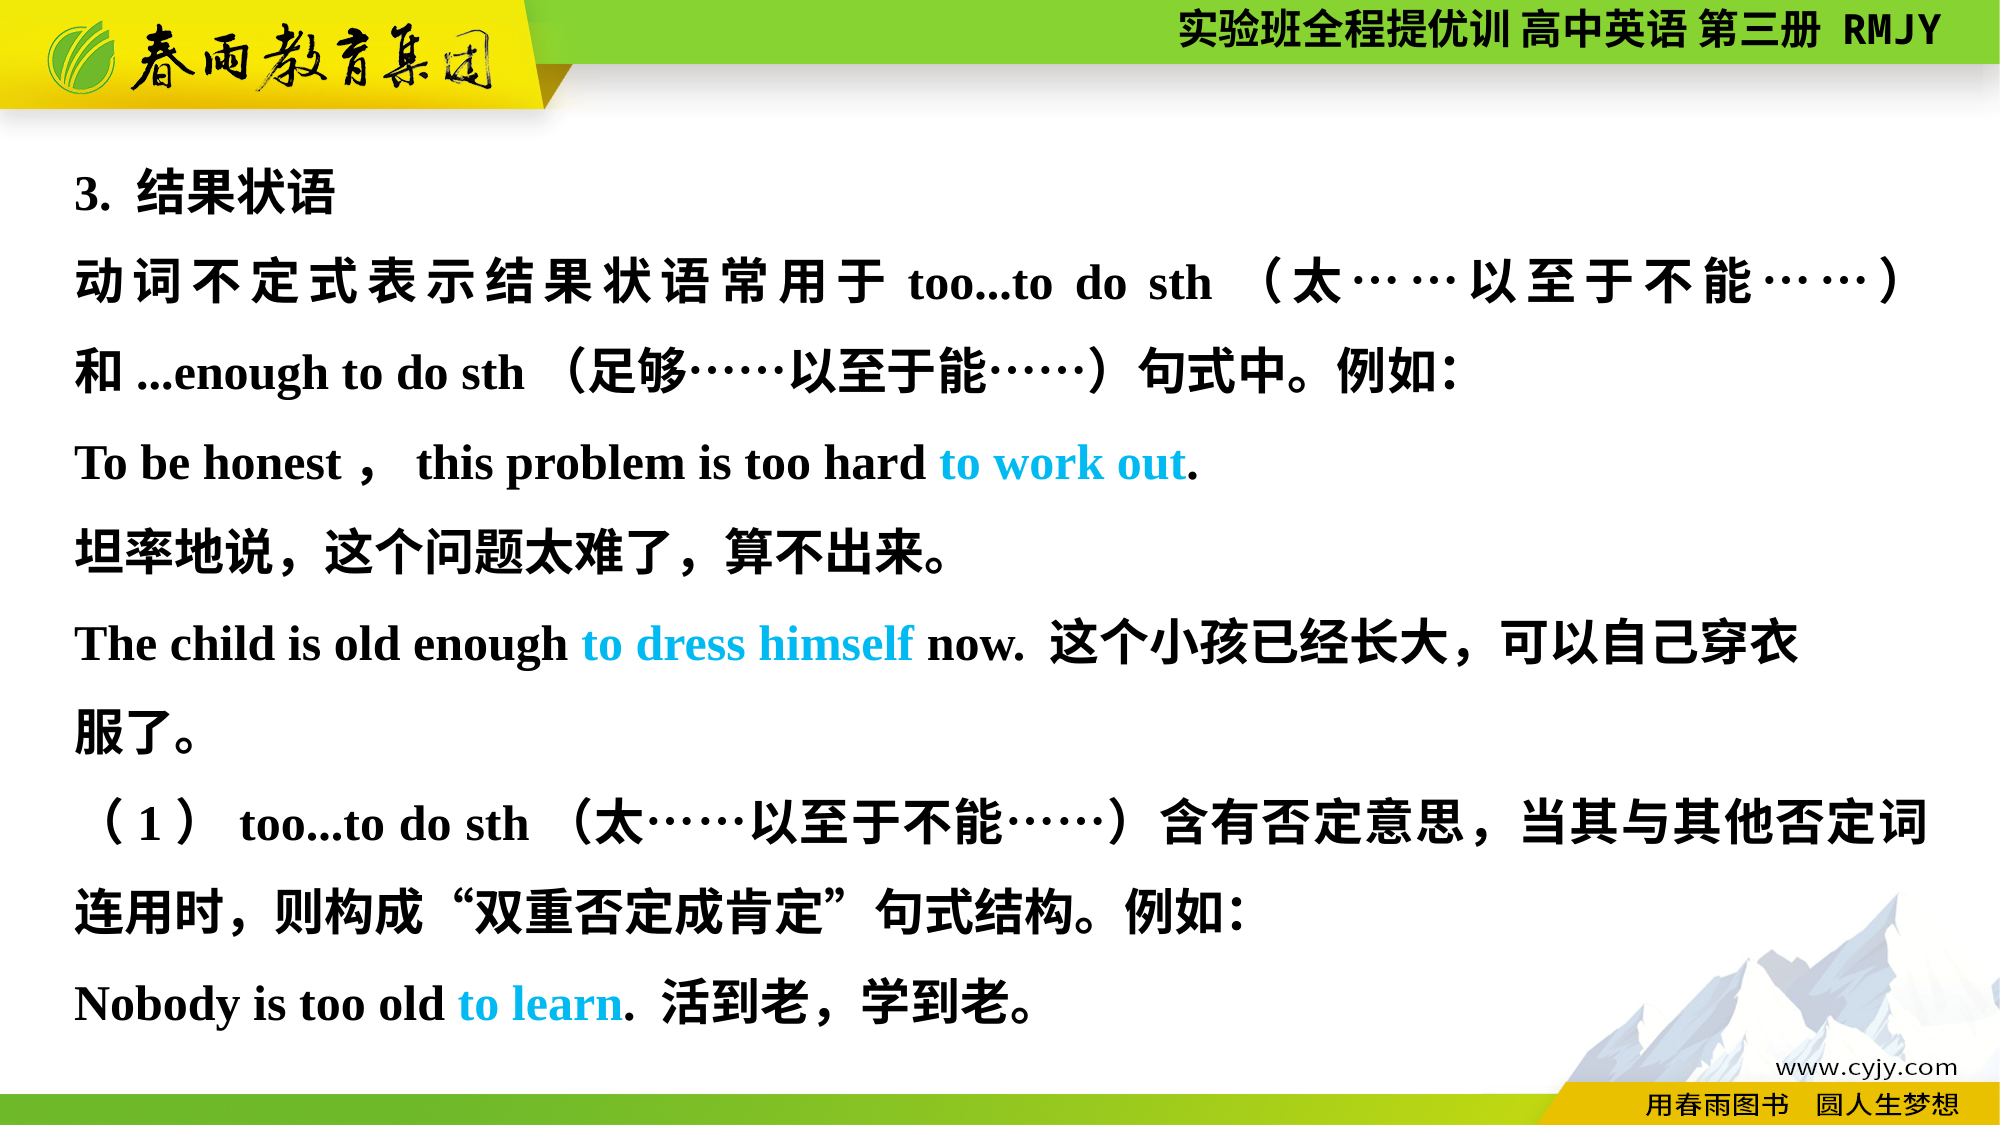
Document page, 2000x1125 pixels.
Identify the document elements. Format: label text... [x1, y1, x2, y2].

picture [0, 0, 2000, 1125]
list 3. 结果状语 动词不定式表示结果状语常用于too...to do sth（太……以至于不能……）和...enough to do sth（足够……以至于能……）句式中。例如： To be honest，this problem is too hard to work out. 坦率地说，这个问题太难了，算不出来。 The child is old enough to dress himself now. 这个小孩已经长大，可以自己穿衣 服了。 （1）too...to do sth（太……以至于不能……）含有否定意思，当其与其他否定词连用时，则构成“双重否定成肯定”句式结构。例如： Nobody is too old to learn. 活到老，学到老。 [59, 122, 1944, 1047]
